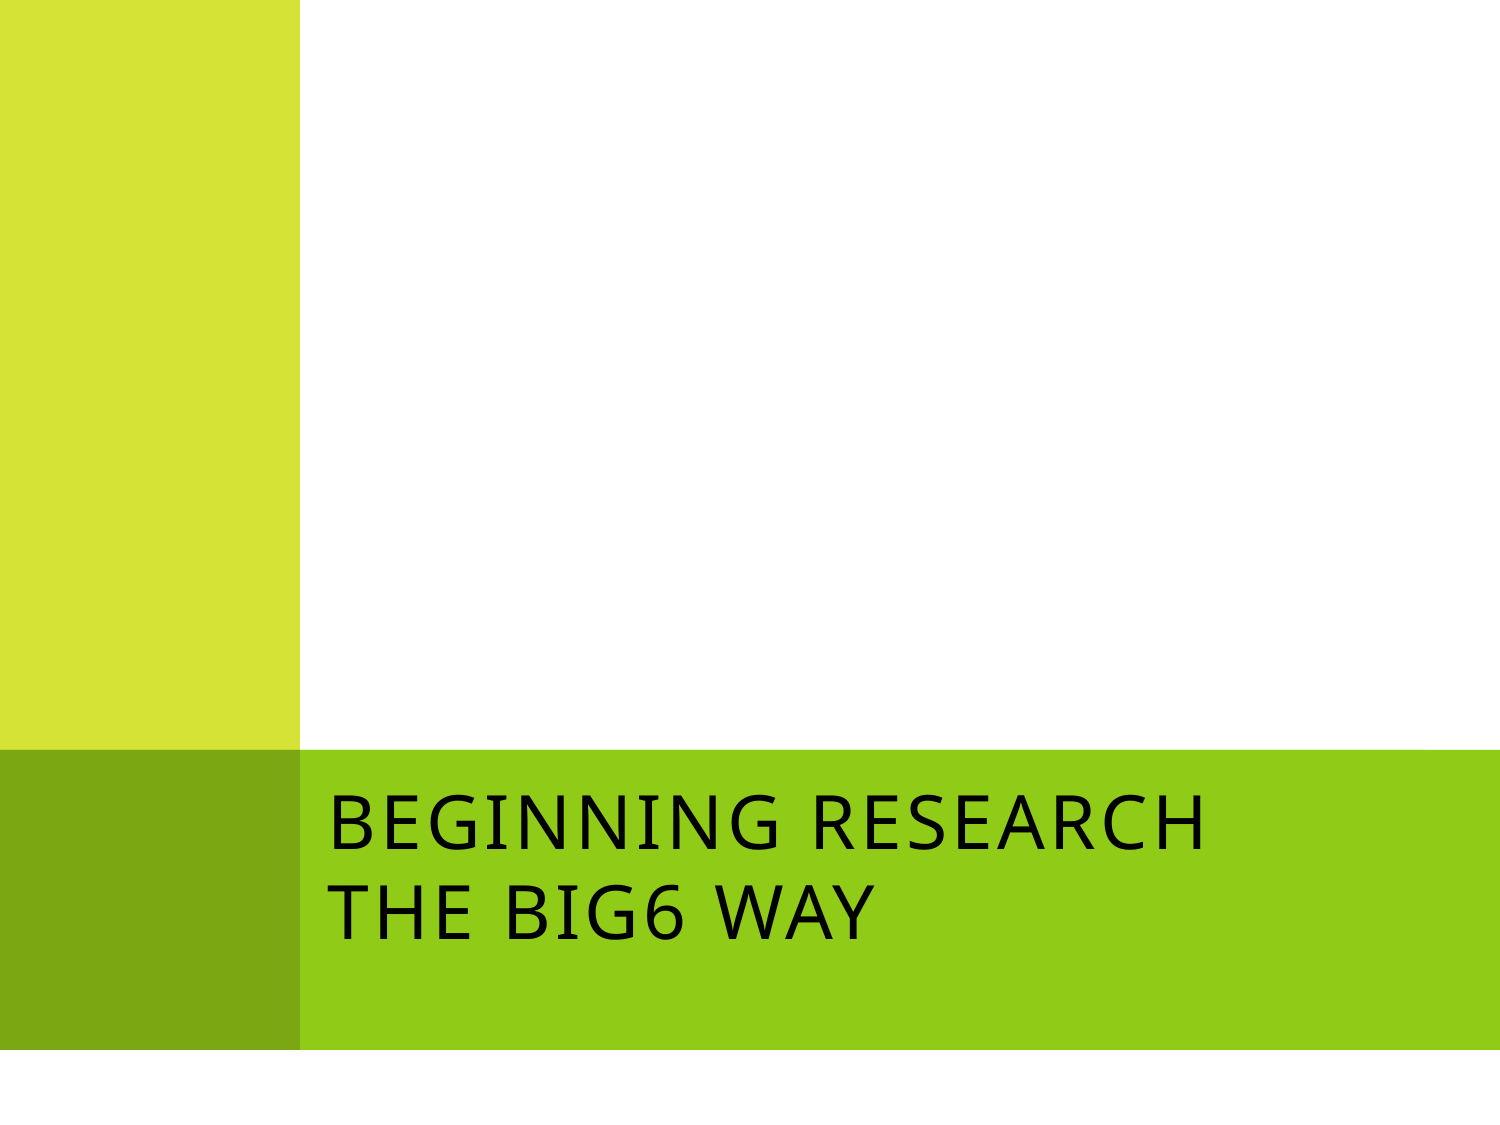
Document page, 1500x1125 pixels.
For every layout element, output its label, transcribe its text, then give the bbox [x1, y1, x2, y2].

title Beginning Research the Big6 Way [312, 762, 1388, 963]
